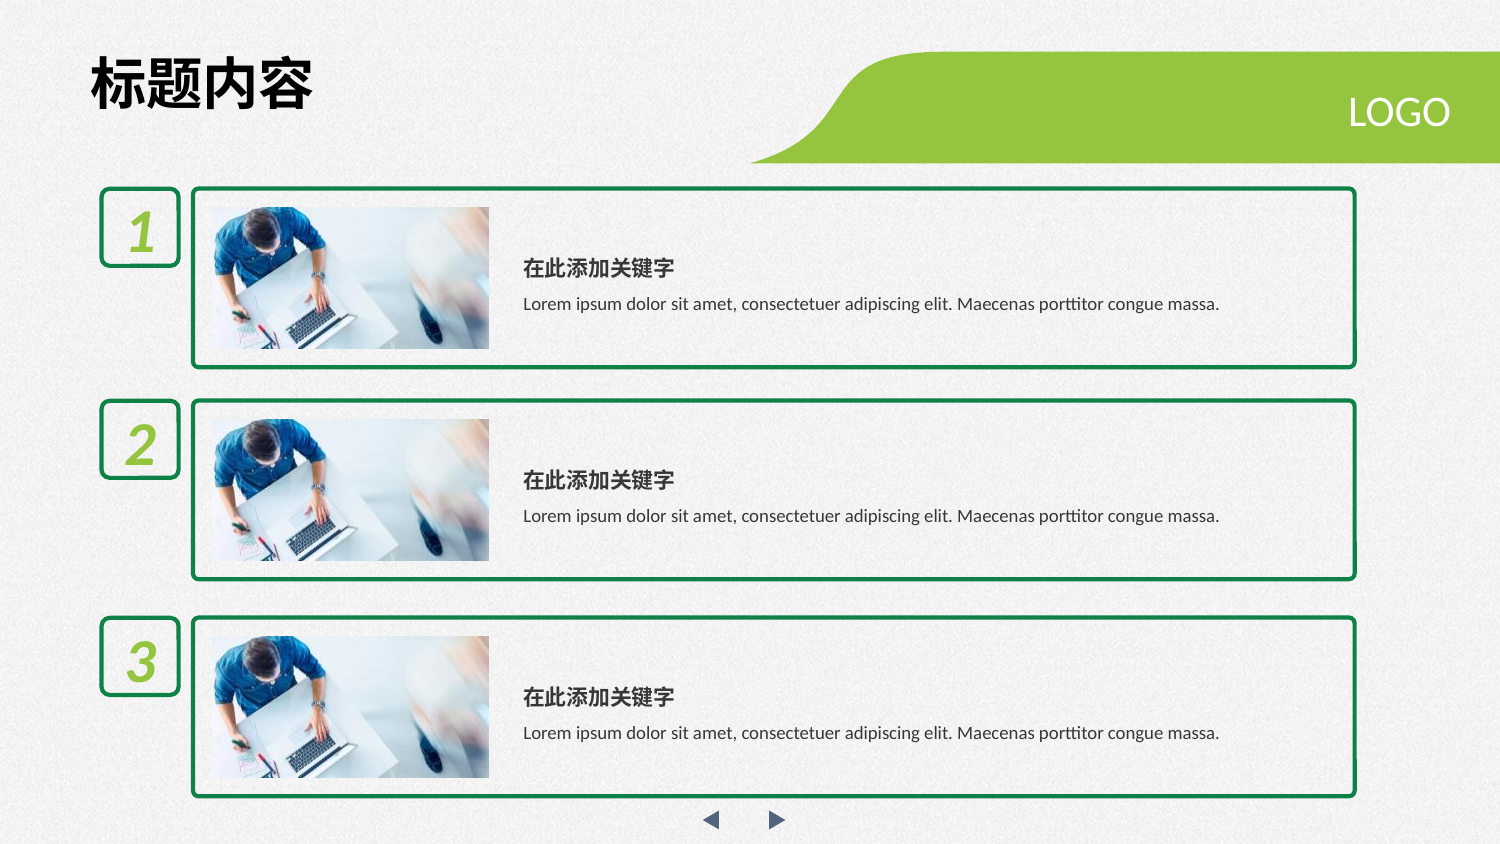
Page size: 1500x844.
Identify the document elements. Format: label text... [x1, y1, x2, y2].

text_box [171, 186, 181, 268]
text_box LOGO [1333, 75, 1466, 143]
text_box [99, 398, 109, 480]
text_box [171, 615, 181, 697]
text_box [190, 398, 1357, 582]
text_box [190, 615, 1357, 799]
text_box 在此添加关键字 Lorem ipsum dolor sit amet, consectetuer adipiscing elit. Maecenas porttitor congue massa. [508, 233, 1355, 322]
text_box 2 [109, 395, 171, 485]
text_box [99, 615, 109, 697]
text_box [190, 186, 1357, 370]
picture [0, 0, 1500, 844]
text_box 在此添加关键字 Lorem ipsum dolor sit amet, consectetuer adipiscing elit. Maecenas porttitor congue massa. [508, 662, 1355, 751]
text_box [747, 49, 1500, 166]
text_box 在此添加关键字 Lorem ipsum dolor sit amet, consectetuer adipiscing elit. Maecenas porttitor congue massa. [508, 445, 1355, 534]
text_box 1 [109, 183, 171, 273]
text_box 标题内容 [75, 41, 331, 124]
text_box [171, 398, 181, 480]
text_box 3 [109, 612, 171, 702]
text_box [99, 186, 109, 268]
